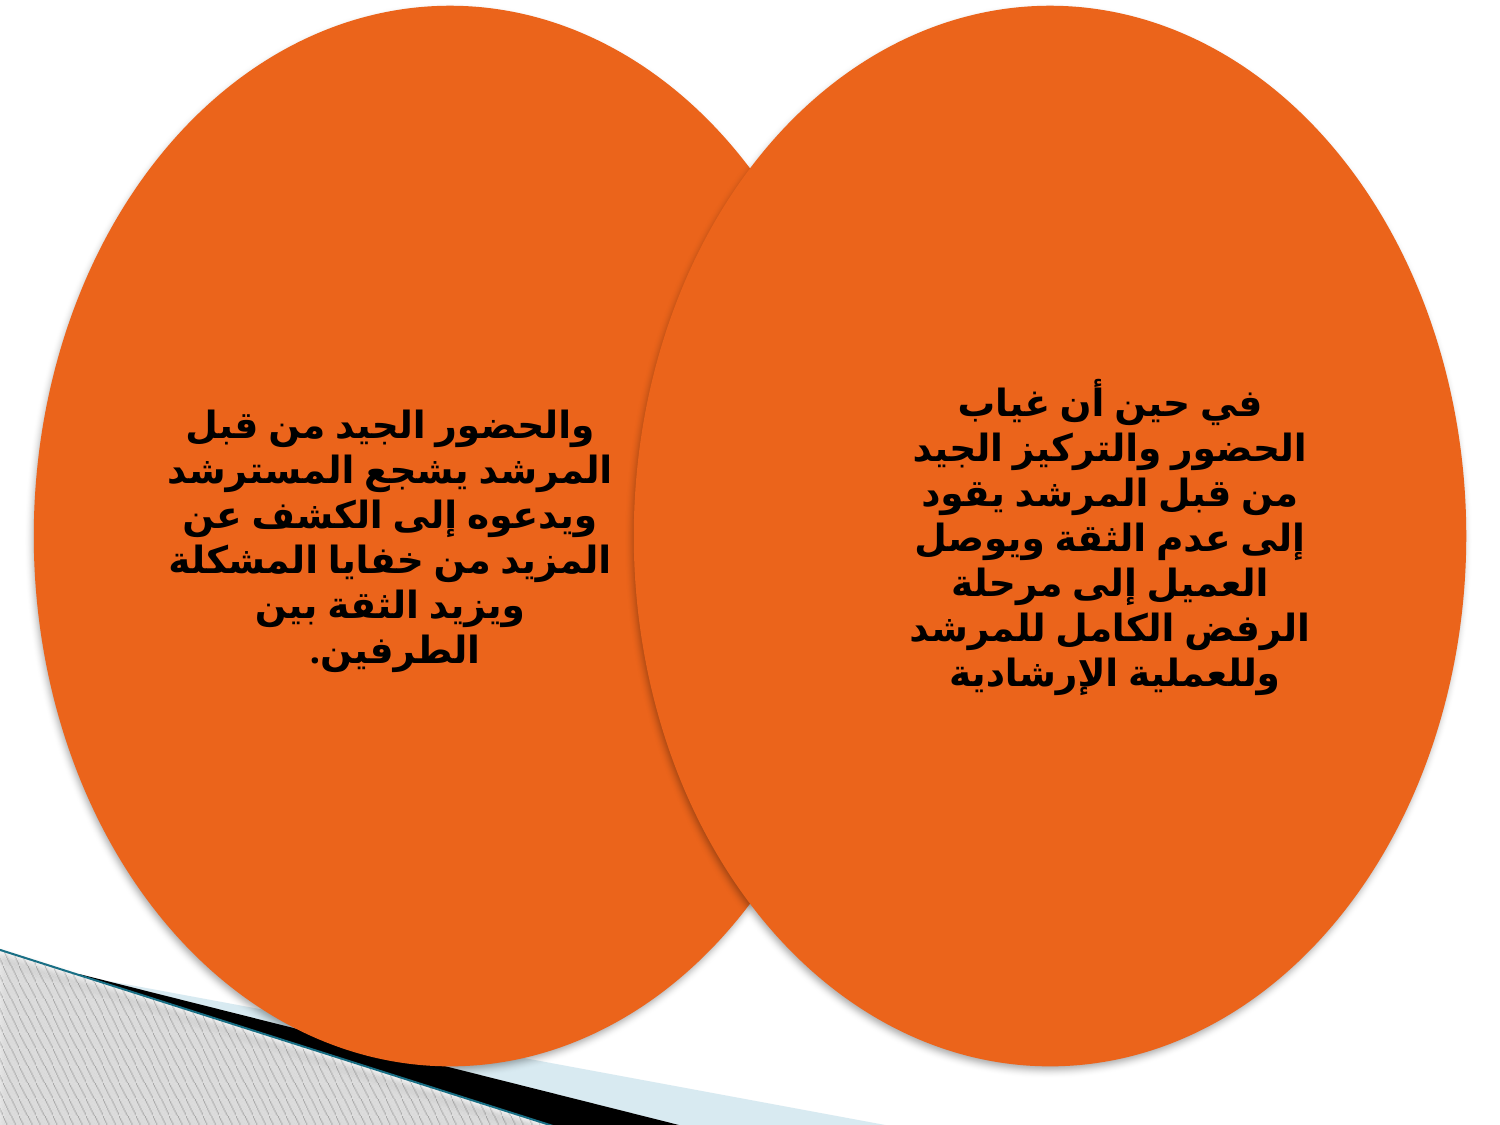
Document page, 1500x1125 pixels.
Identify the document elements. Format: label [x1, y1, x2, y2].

list [0, 0, 1500, 1067]
